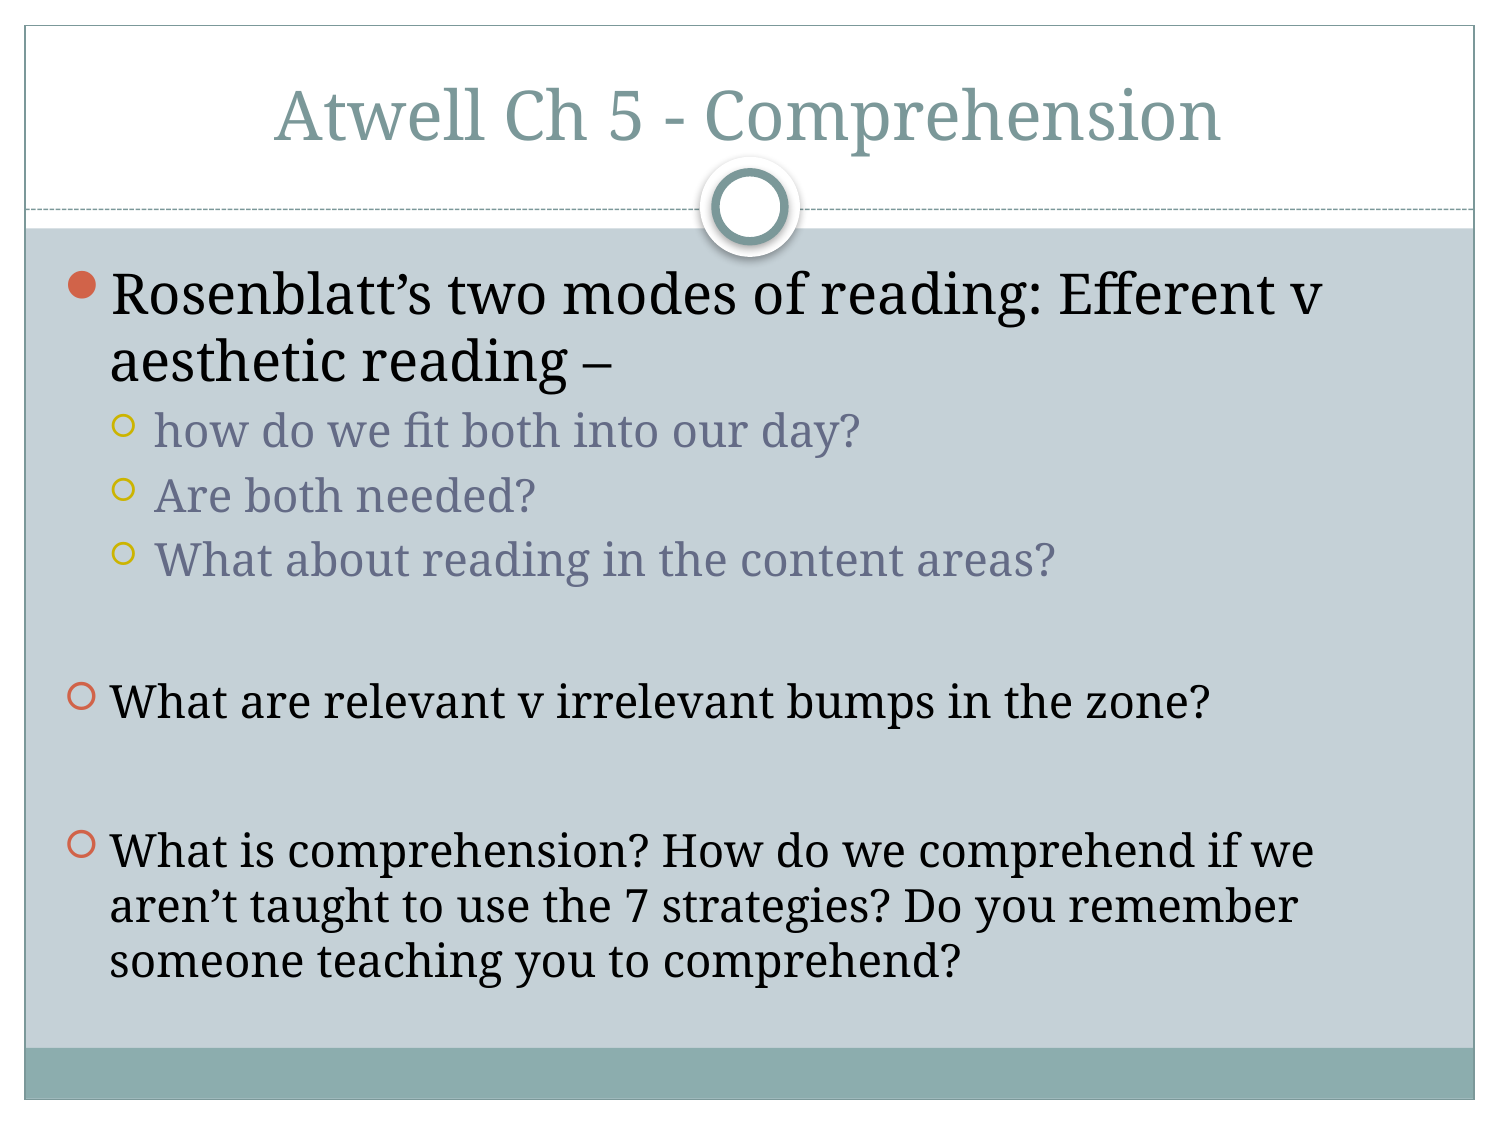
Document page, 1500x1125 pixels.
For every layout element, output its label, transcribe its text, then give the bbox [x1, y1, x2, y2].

title Atwell Ch 5 - Comprehension [49, 37, 1450, 162]
list Rosenblatt’s two modes of reading: Efferent v aesthetic reading – how do we fit both into our day? Are both needed? What about reading in the content areas? What are relevant v irrelevant bumps in the zone? What is comprehension? How do we comprehend if we aren’t taught to use the 7 strategies? Do you remember someone teaching you to comprehend? [49, 250, 1445, 1001]
